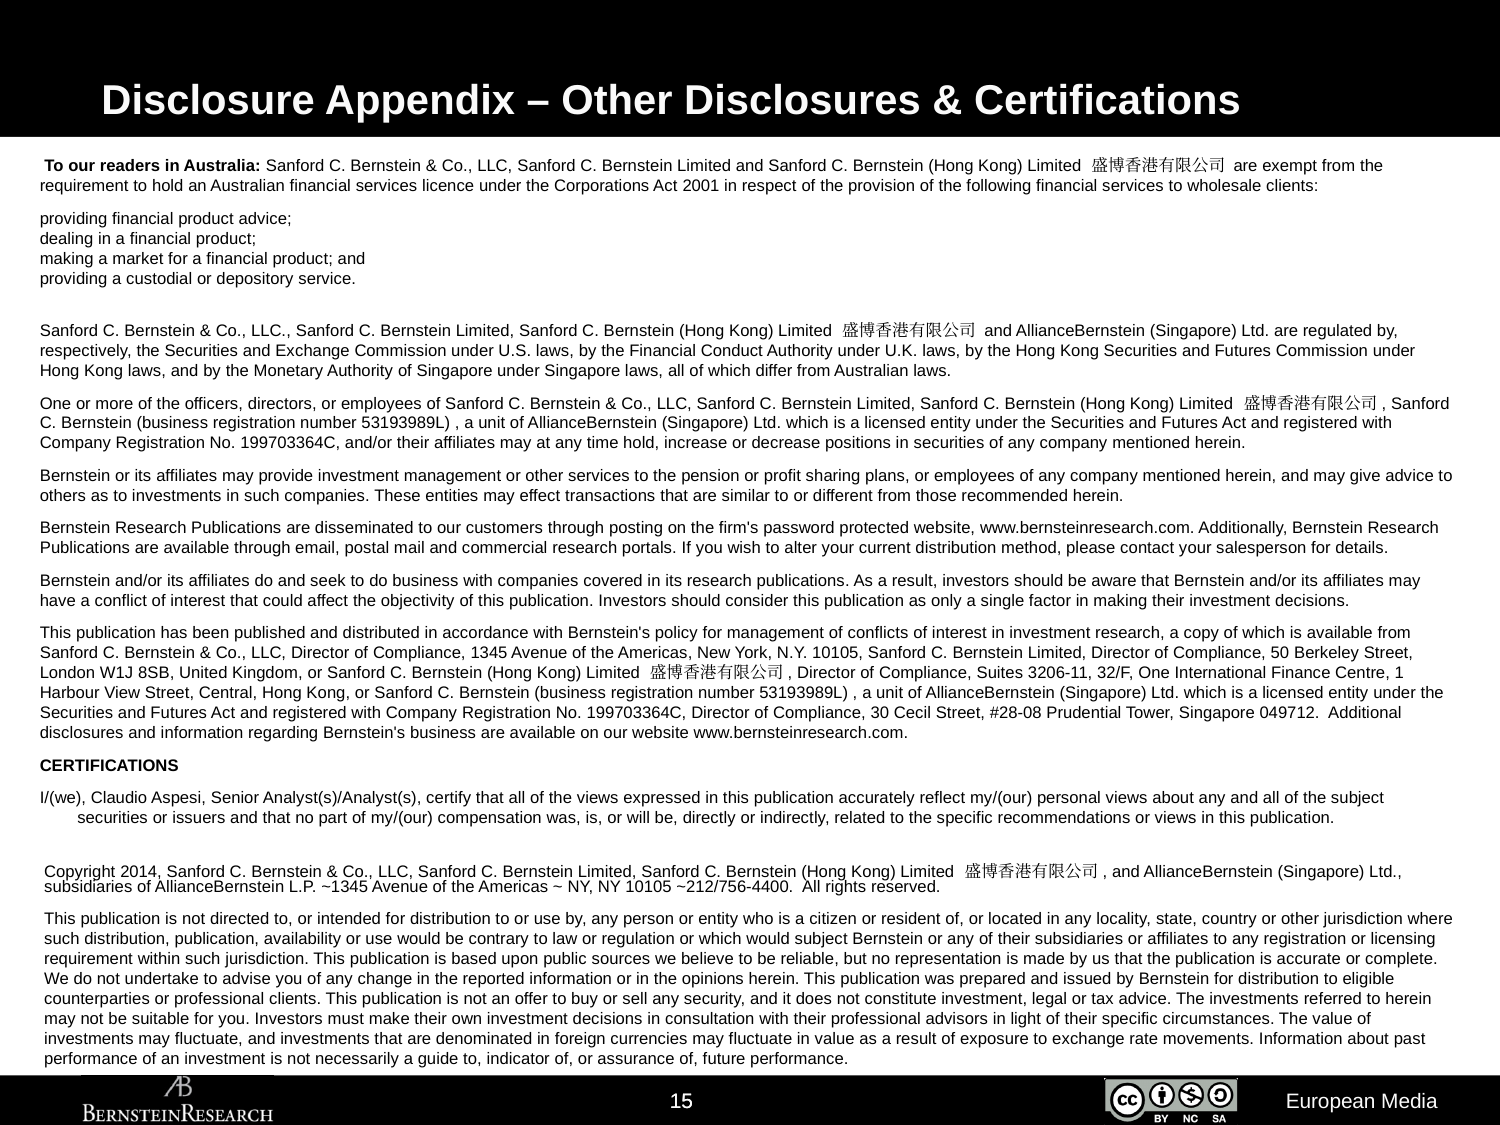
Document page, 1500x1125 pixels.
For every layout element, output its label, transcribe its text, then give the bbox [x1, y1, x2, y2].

picture [81, 1075, 274, 1122]
text_box Disclosure Appendix – Other Disclosures & Certifications [86, 68, 1451, 117]
text_box To our readers in Australia: Sanford C. Bernstein & Co., LLC, Sanford C. Bernstein Limited and Sanford C. Bernstein (Hong Kong) Limited 盛博香港有限公司 are exempt from the requirement to hold an Australian financial services licence under the Corporations Act 2001 in respect of the provision of the following financial services to wholesale clients: providing financial product advice; dealing in a financial product; making a market for a financial product; and providing a custodial or depository service. Sanford C. Bernstein & Co., LLC., Sanford C. Bernstein Limited, Sanford C. Bernstein (Hong Kong) Limited 盛博香港有限公司 and AllianceBernstein (Singapore) Ltd. are regulated by, respectively, the Securities and Exchange Commission under U.S. laws, by the Financial Conduct Authority under U.K. laws, by the Hong Kong Securities and Futures Commission under Hong Kong laws, and by the Monetary Authority of Singapore under Singapore laws, all of which differ from Australian laws. One or more of the officers, directors, or employees of Sanford C. Bernstein & Co., LLC, Sanford C. Bernstein Limited, Sanford C. Bernstein (Hong Kong) Limited 盛博香港有限公司, Sanford C. Bernstein (business registration number 53193989L) , a unit of AllianceBernstein (Singapore) Ltd. which is a licensed entity under the Securities and Futures Act and registered with Company Registration No. 199703364C, and/or their affiliates may at any time hold, increase or decrease positions in securities of any company mentioned herein. Bernstein or its affiliates may provide investment management or other services to the pension or profit sharing plans, or employees of any company mentioned herein, and may give advice to others as to investments in such companies. These entities may effect transactions that are similar to or different from those recommended herein. Bernstein Research Publications are disseminated to our customers through posting on the firm's password protected website, www.bernsteinresearch.com. Additionally, Bernstein Research Publications are available through email, postal mail and commercial research portals. If you wish to alter your current distribution method, please contact your salesperson for details. Bernstein and/or its affiliates do and seek to do business with companies covered in its research publications. As a result, investors should be aware that Bernstein and/or its affiliates may have a conflict of interest that could affect the objectivity of this publication. Investors should consider this publication as only a single factor in making their investment decisions. This publication has been published and distributed in accordance with Bernstein's policy for management of conflicts of interest in investment research, a copy of which is available from Sanford C. Bernstein & Co., LLC, Director of Compliance, 1345 Avenue of the Americas, New York, N.Y. 10105, Sanford C. Bernstein Limited, Director of Compliance, 50 Berkeley Street, London W1J 8SB, United Kingdom, or Sanford C. Bernstein (Hong Kong) Limited 盛博香港有限公司, Director of Compliance, Suites 3206-11, 32/F, One International Finance Centre, 1 Harbour View Street, Central, Hong Kong, or Sanford C. Bernstein (business registration number 53193989L) , a unit of AllianceBernstein (Singapore) Ltd. which is a licensed entity under the Securities and Futures Act and registered with Company Registration No. 199703364C, Director of Compliance, 30 Cecil Street, #28-08 Prudential Tower, Singapore 049712. Additional disclosures and information regarding Bernstein's business are available on our website www.bernsteinresearch.com. CERTIFICATIONS I/(we), Claudio Aspesi, Senior Analyst(s)/Analyst(s), certify that all of the views expressed in this publication accurately reflect my/(our) personal views about any and all of the subject securities or issuers and that no part of my/(our) compensation was, is, or will be, directly or indirectly, related to the specific recommendations or views in this publication. [24, 147, 1475, 867]
picture [1104, 1078, 1239, 1125]
text_box Copyright 2014, Sanford C. Bernstein & Co., LLC, Sanford C. Bernstein Limited, Sanford C. Bernstein (Hong Kong) Limited 盛博香港有限公司, and AllianceBernstein (Singapore) Ltd., subsidiaries of AllianceBernstein L.P. ~1345 Avenue of the Americas ~ NY, NY 10105 ~212/756-4400. All rights reserved. This publication is not directed to, or intended for distribution to or use by, any person or entity who is a citizen or resident of, or located in any locality, state, country or other jurisdiction where such distribution, publication, availability or use would be contrary to law or regulation or which would subject Bernstein or any of their subsidiaries or affiliates to any registration or licensing requirement within such jurisdiction. This publication is based upon public sources we believe to be reliable, but no representation is made by us that the publication is accurate or complete. We do not undertake to advise you of any change in the reported information or in the opinions herein. This publication was prepared and issued by Bernstein for distribution to eligible counterparties or professional clients. This publication is not an offer to buy or sell any security, and it does not constitute investment, legal or tax advice. The investments referred to herein may not be suitable for you. Investors must make their own investment decisions in consultation with their professional advisors in light of their specific circumstances. The value of investments may fluctuate, and investments that are denominated in foreign currencies may fluctuate in value as a result of exposure to exchange rate movements. Information about past performance of an investment is not necessarily a guide to, indicator of, or assurance of, future performance. [29, 822, 1480, 1075]
